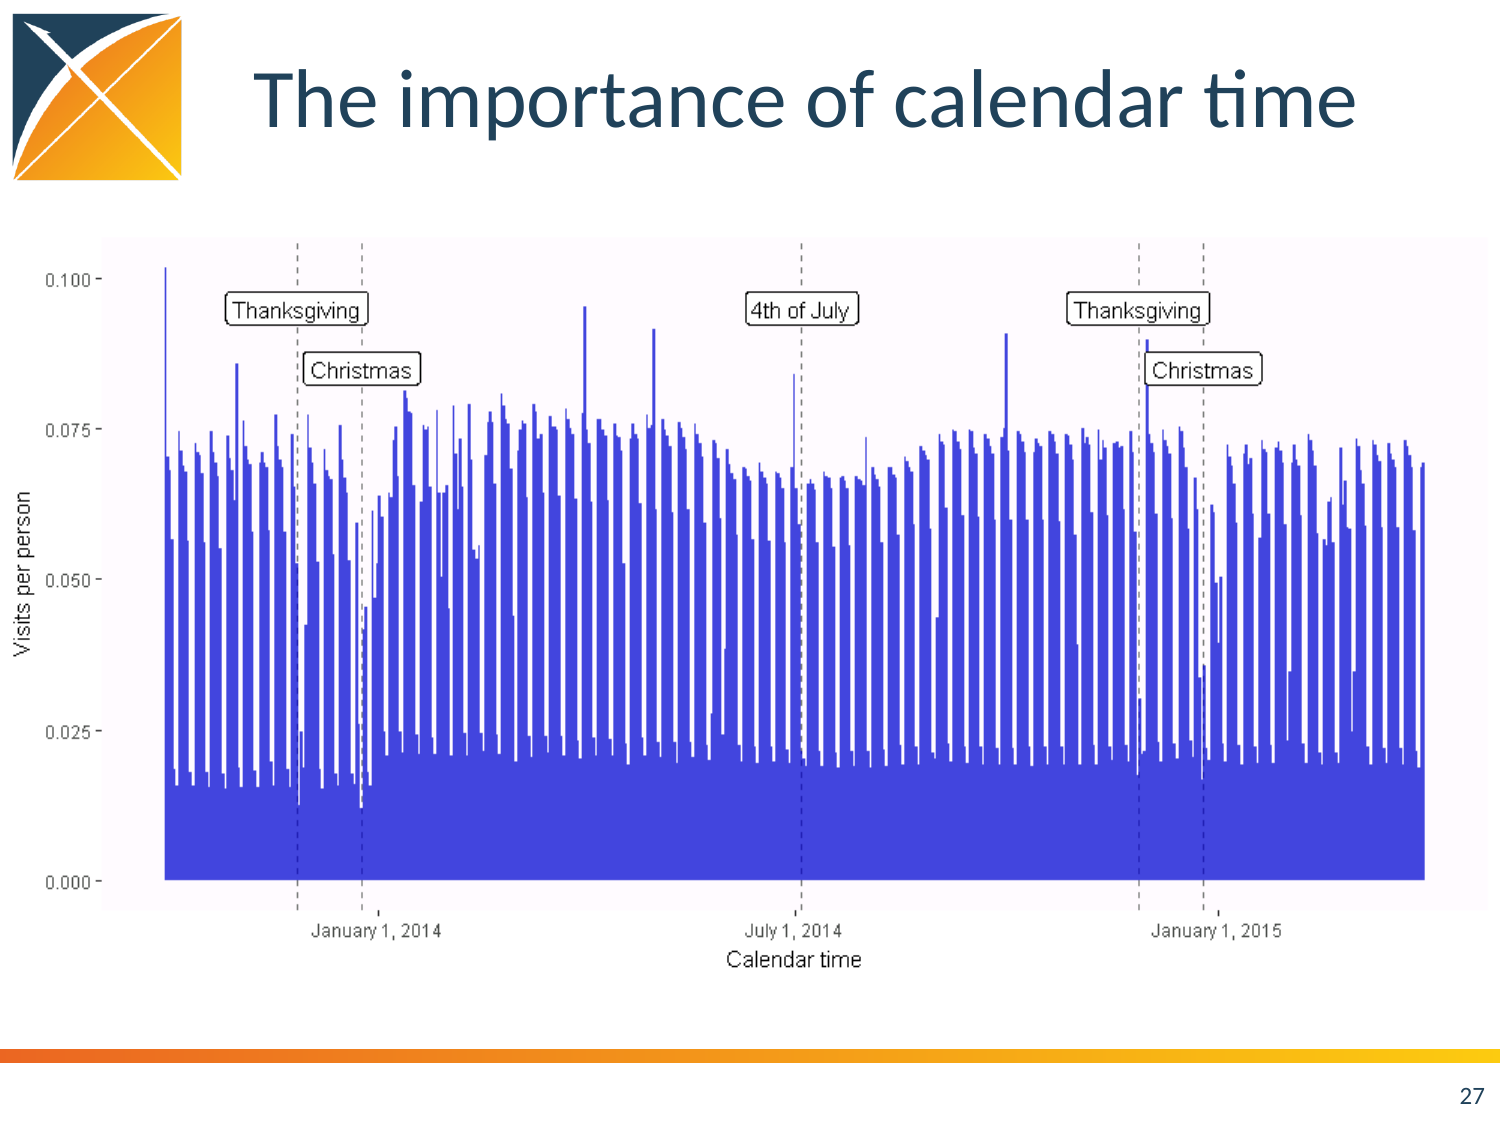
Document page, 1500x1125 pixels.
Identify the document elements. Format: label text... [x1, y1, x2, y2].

slide_number 27 [1149, 1065, 1500, 1125]
picture [0, 0, 206, 200]
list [0, 227, 1500, 978]
title The importance of calendar time [187, 24, 1425, 163]
